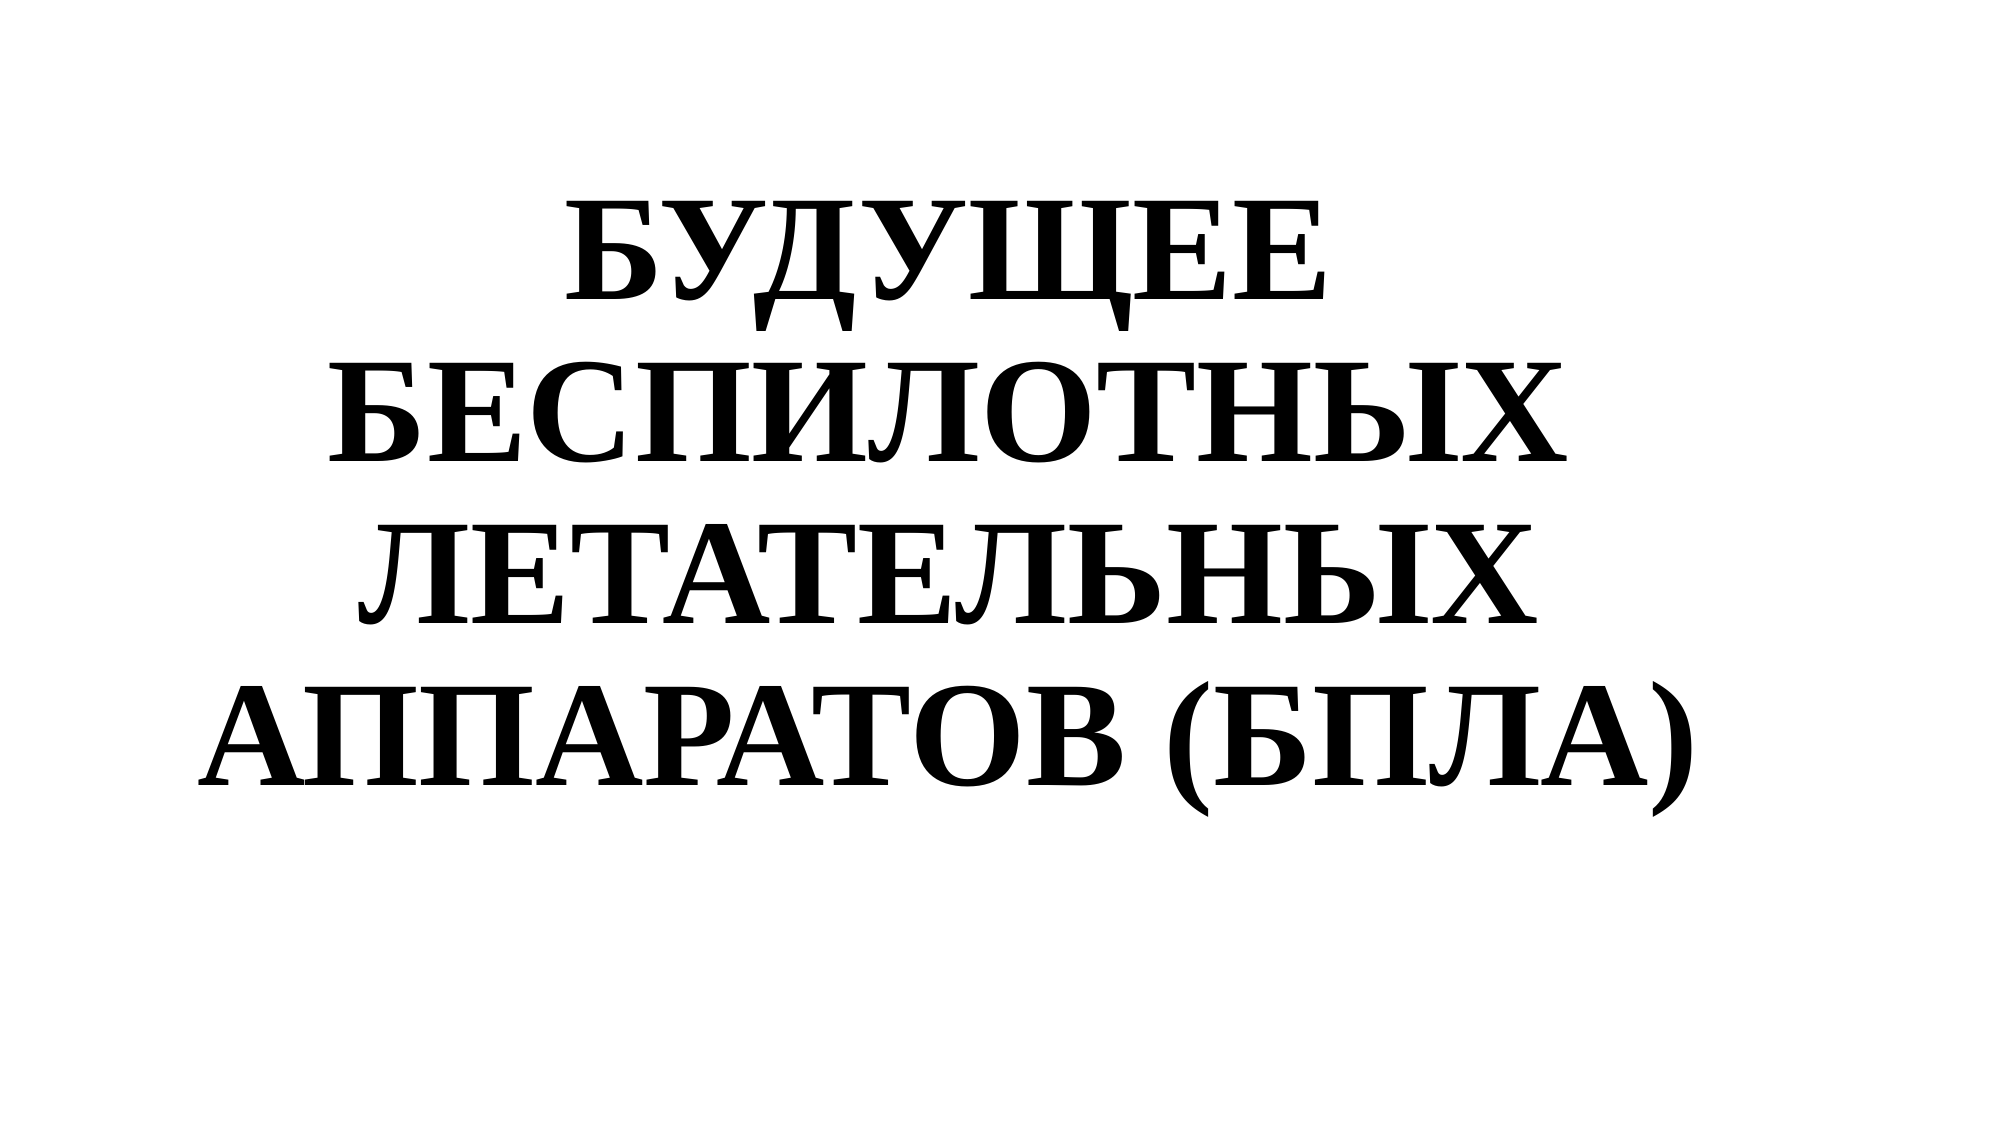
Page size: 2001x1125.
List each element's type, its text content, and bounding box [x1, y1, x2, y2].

title БУДУЩЕЕ БЕСПИЛОТНЫХ ЛЕТАТЕЛЬНЫХ АППАРАТОВ (БПЛА) [95, 154, 1803, 835]
